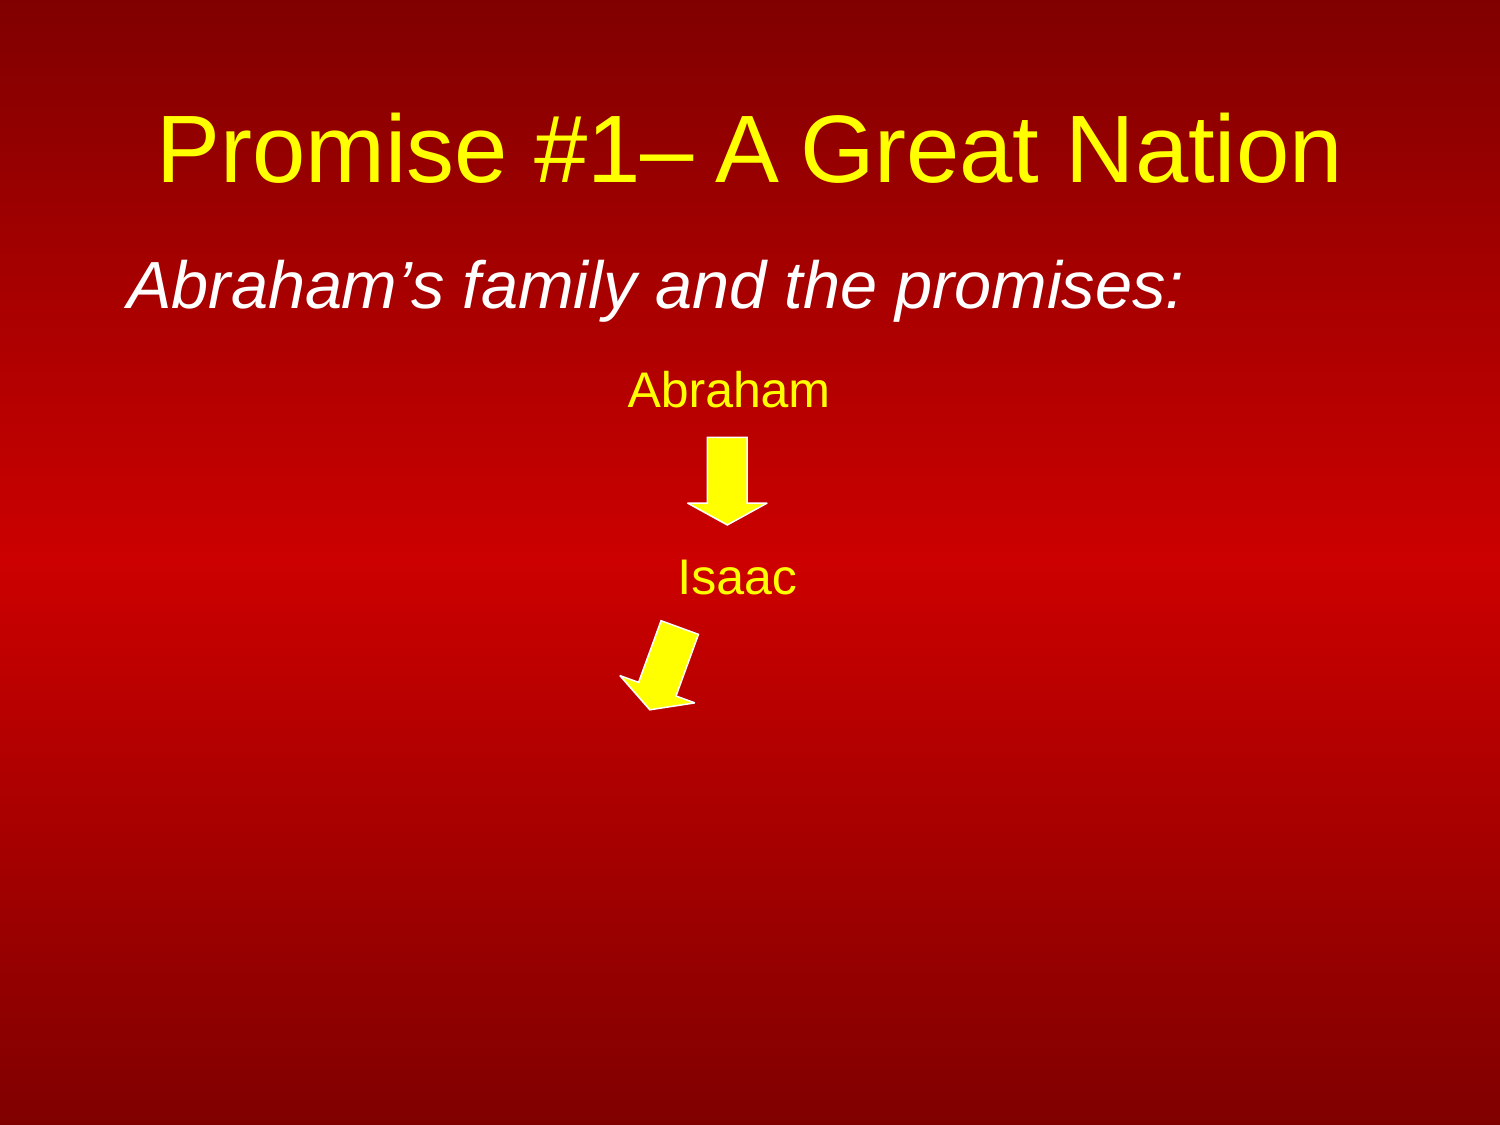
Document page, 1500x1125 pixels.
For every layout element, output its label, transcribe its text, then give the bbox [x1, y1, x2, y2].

text_box Abraham [612, 349, 846, 425]
text_box [687, 437, 768, 525]
text_box Isaac [662, 537, 812, 613]
list Abraham’s family and the promises: [112, 249, 1388, 338]
title Promise #1– A Great Nation [37, 50, 1463, 238]
text_box [619, 620, 699, 710]
